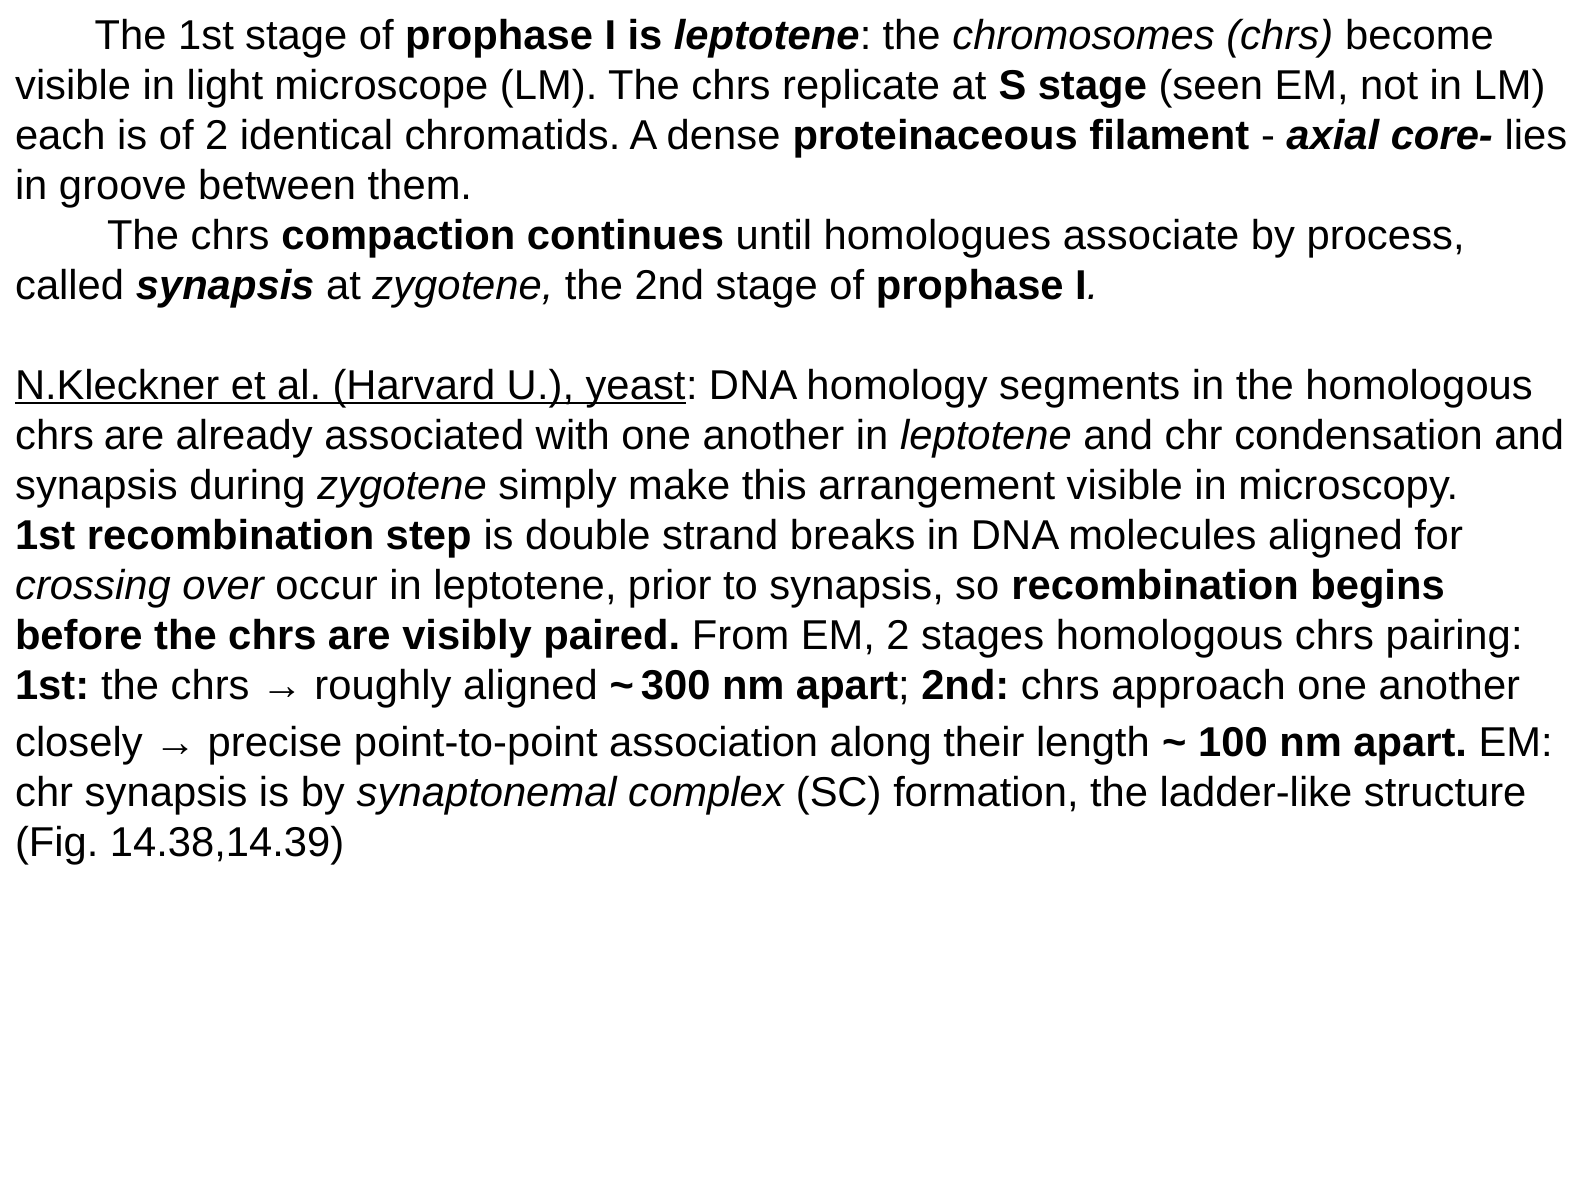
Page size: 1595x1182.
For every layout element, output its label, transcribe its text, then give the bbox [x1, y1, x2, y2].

text_box The 1st stage of prophase I is leptotene: the chromosomes (chrs) become visible in light microscope (LM). The chrs replicate at S stage (seen EM, not in LM) each is of 2 identical chromatids. A dense proteinaceous filament - axial core- lies in groove between them. The chrs compaction continues until homologues associate by process, called synapsis at zygotene, the 2nd stage of prophase I. N.Kleckner et al. (Harvard U.), yeast: DNA homology segments in the homologous chrs are already associated with one another in leptotene and chr condensation and synapsis during zygotene simply make this arrangement visible in microscopy. 1st recombination step is double strand breaks in DNA molecules aligned for crossing over occur in leptotene, prior to synapsis, so recombination begins before the chrs are visibly paired. From EM, 2 stages homologous chrs pairing: 1st: the chrs → roughly aligned ~ 300 nm apart; 2nd: chrs approach one another closely → precise point-to-point association along their length ~ 100 nm apart. EM: chr synapsis is by synaptonemal complex (SC) formation, the ladder-like structure (Fig. 14.38,14.39) [0, 0, 1595, 963]
